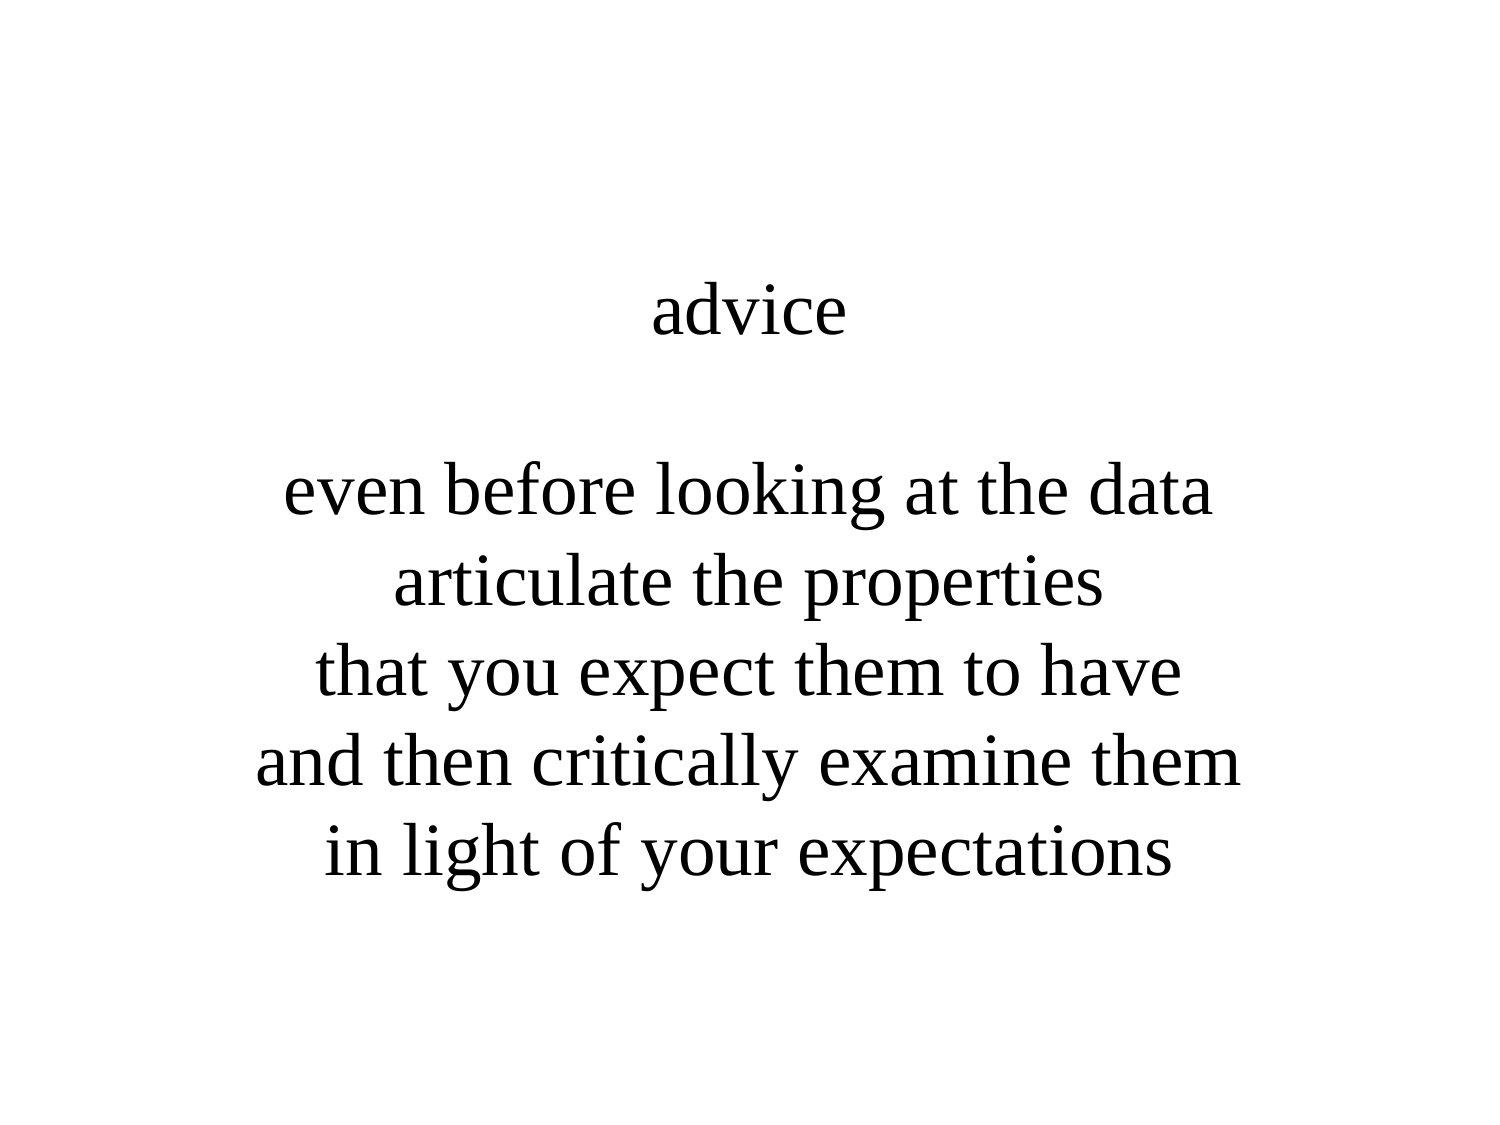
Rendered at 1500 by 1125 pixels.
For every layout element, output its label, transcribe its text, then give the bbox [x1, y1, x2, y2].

title advice even before looking at the data articulate the properties that you expect them to have and then critically examine them in light of your expectations [75, 249, 1425, 900]
